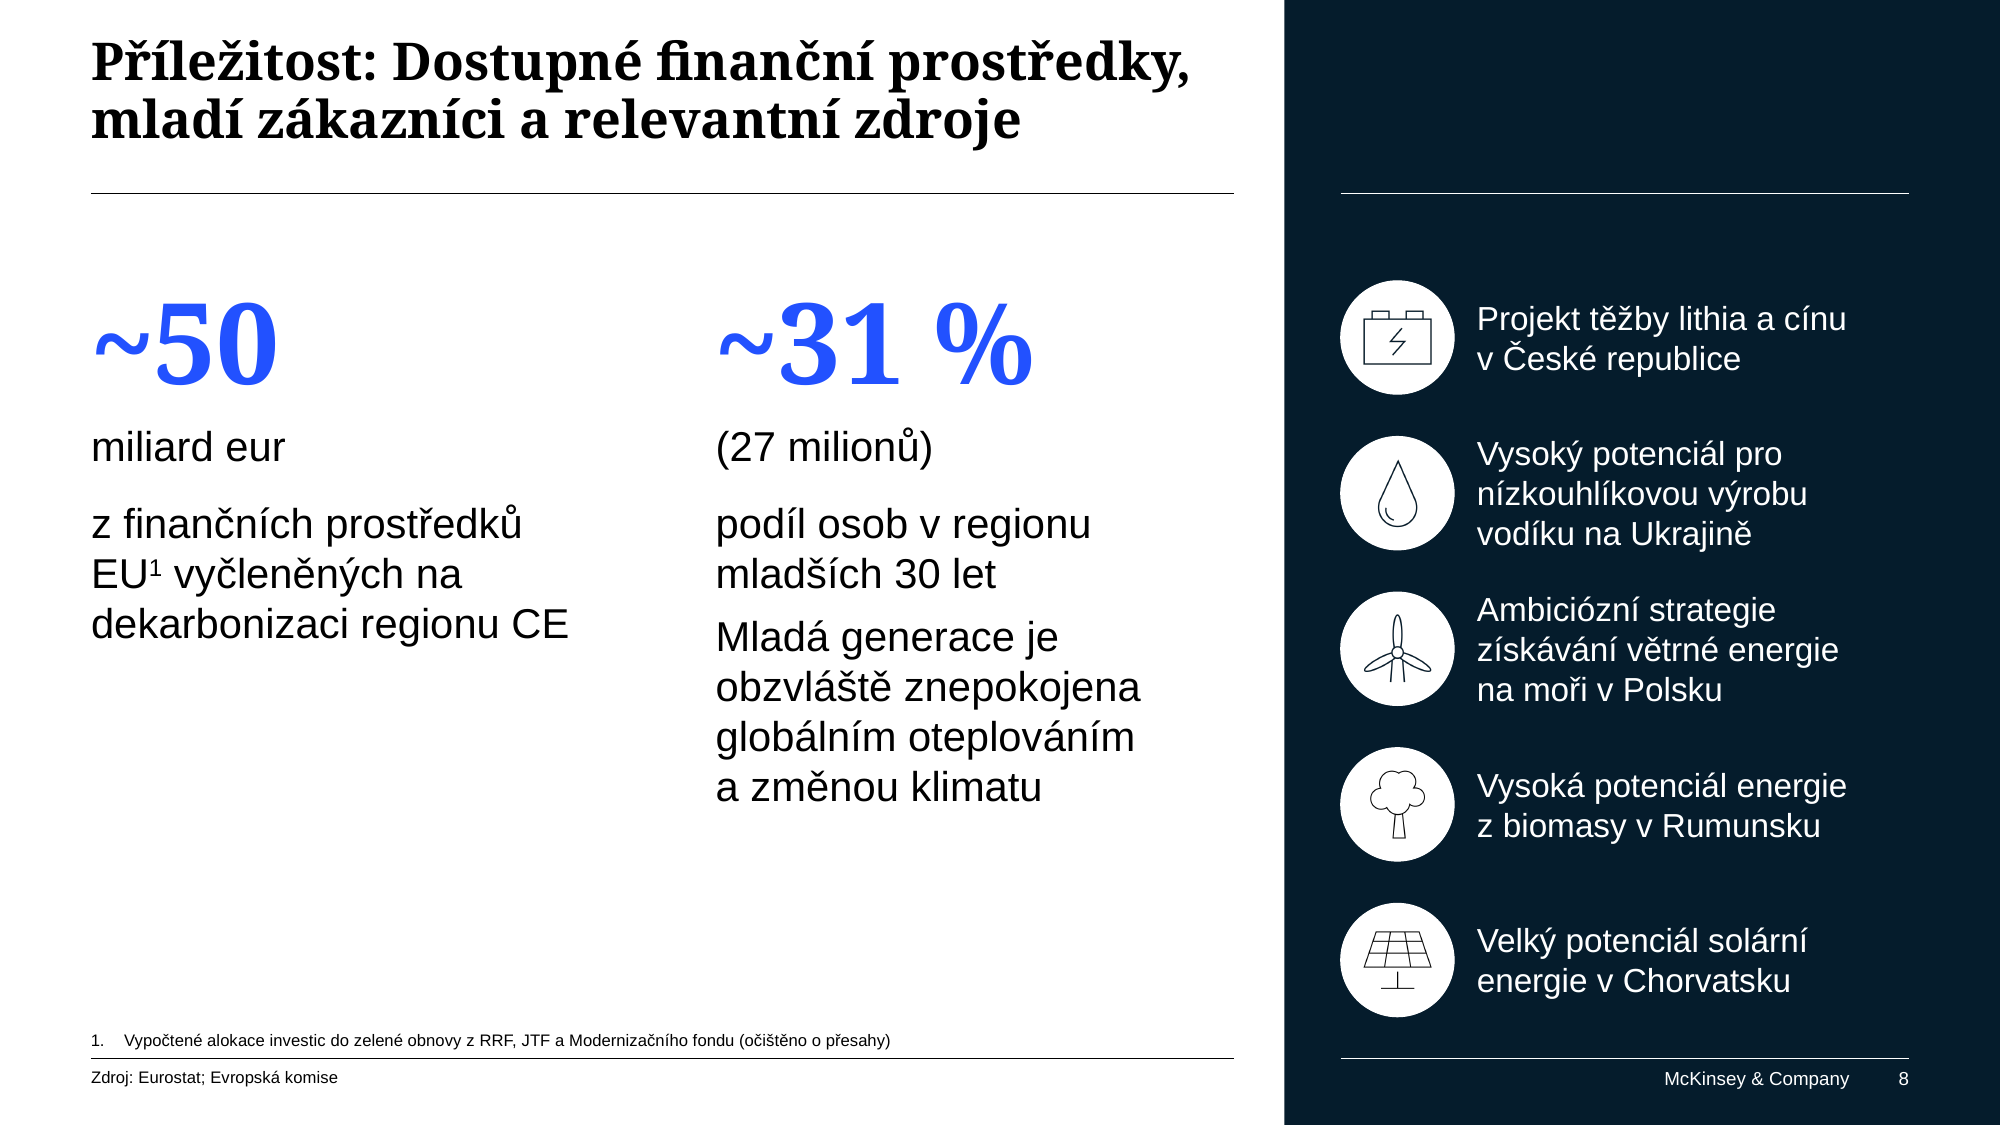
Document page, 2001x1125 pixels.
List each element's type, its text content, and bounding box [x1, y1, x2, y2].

text_box podíl osob v regionu mladších 30 let Mladá generace je obzvláště znepokojena globálním oteplováním a změnou klimatu [715, 497, 1200, 810]
text_box Ambiciózní strategie získávání větrné energie na moři v Polsku [1476, 588, 1909, 709]
text_box Vysoký potenciál pro nízkouhlíkovou výrobu vodíku na Ukrajině [1476, 432, 1909, 553]
title Příležitost: Dostupné finanční prostředky, mladí zákazníci a relevantní zdroje [91, 0, 1234, 150]
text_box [1340, 591, 1455, 706]
text_box Zdroj: Eurostat; Evropská komise [91, 1066, 1234, 1087]
text_box ~31 % (27 milionů) [715, 272, 1200, 470]
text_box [1340, 903, 1455, 1017]
text_box Vysoká potenciál energie z biomasy v Rumunsku [1476, 764, 1909, 844]
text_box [1340, 280, 1455, 395]
text_box z finančních prostředků EU1 vyčleněných na dekarbonizaci regionu CE [91, 497, 576, 648]
text_box Velký potenciál solární energie v Chorvatsku [1476, 919, 1909, 1000]
text_box ~50 miliard eur [91, 272, 576, 470]
text_box 1. Vypočtené alokace investic do zelené obnovy z RRF, JTF a Modernizačního fondu (očištěno o přesahy) [90, 1030, 1285, 1051]
text_box Projekt těžby lithia a cínu v České republice [1476, 297, 1909, 378]
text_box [1340, 436, 1455, 551]
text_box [1340, 747, 1455, 862]
